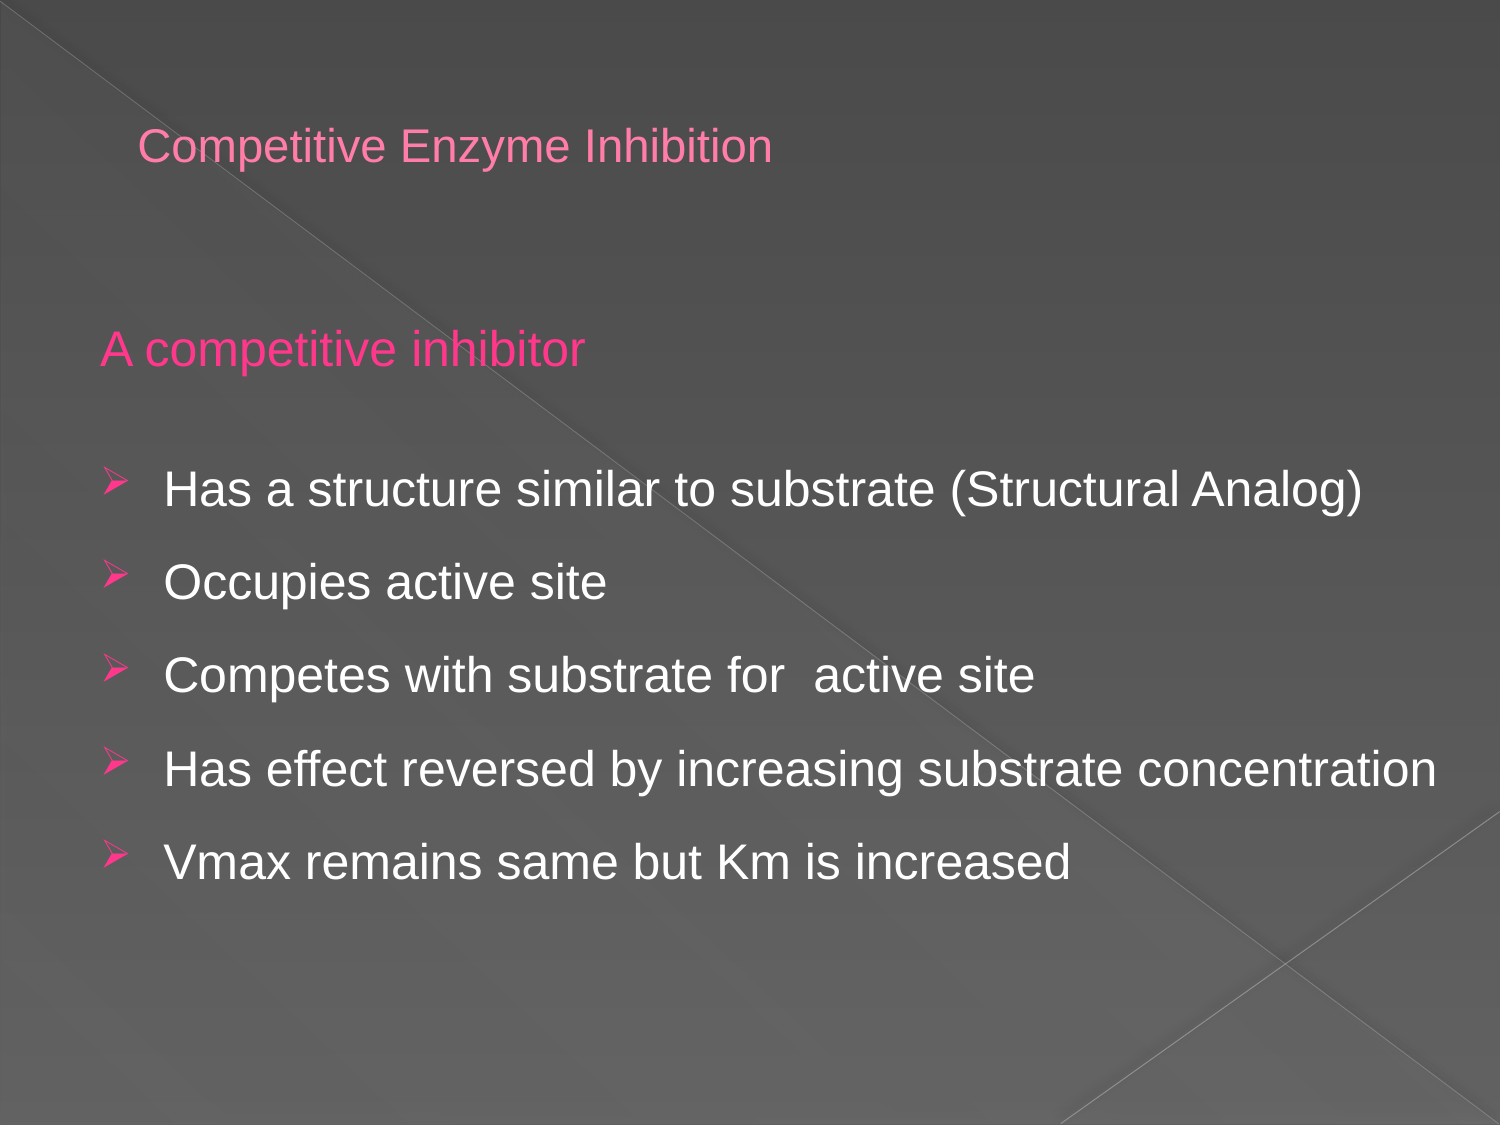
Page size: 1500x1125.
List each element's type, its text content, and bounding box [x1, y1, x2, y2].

title Competitive Enzyme Inhibition [75, 50, 1425, 238]
list A competitive inhibitor Has a structure similar to substrate (Structural Analog) Occupies active site Competes with substrate for active site Has effect reversed by increasing substrate concentration Vmax remains same but Km is increased [75, 308, 1500, 1059]
